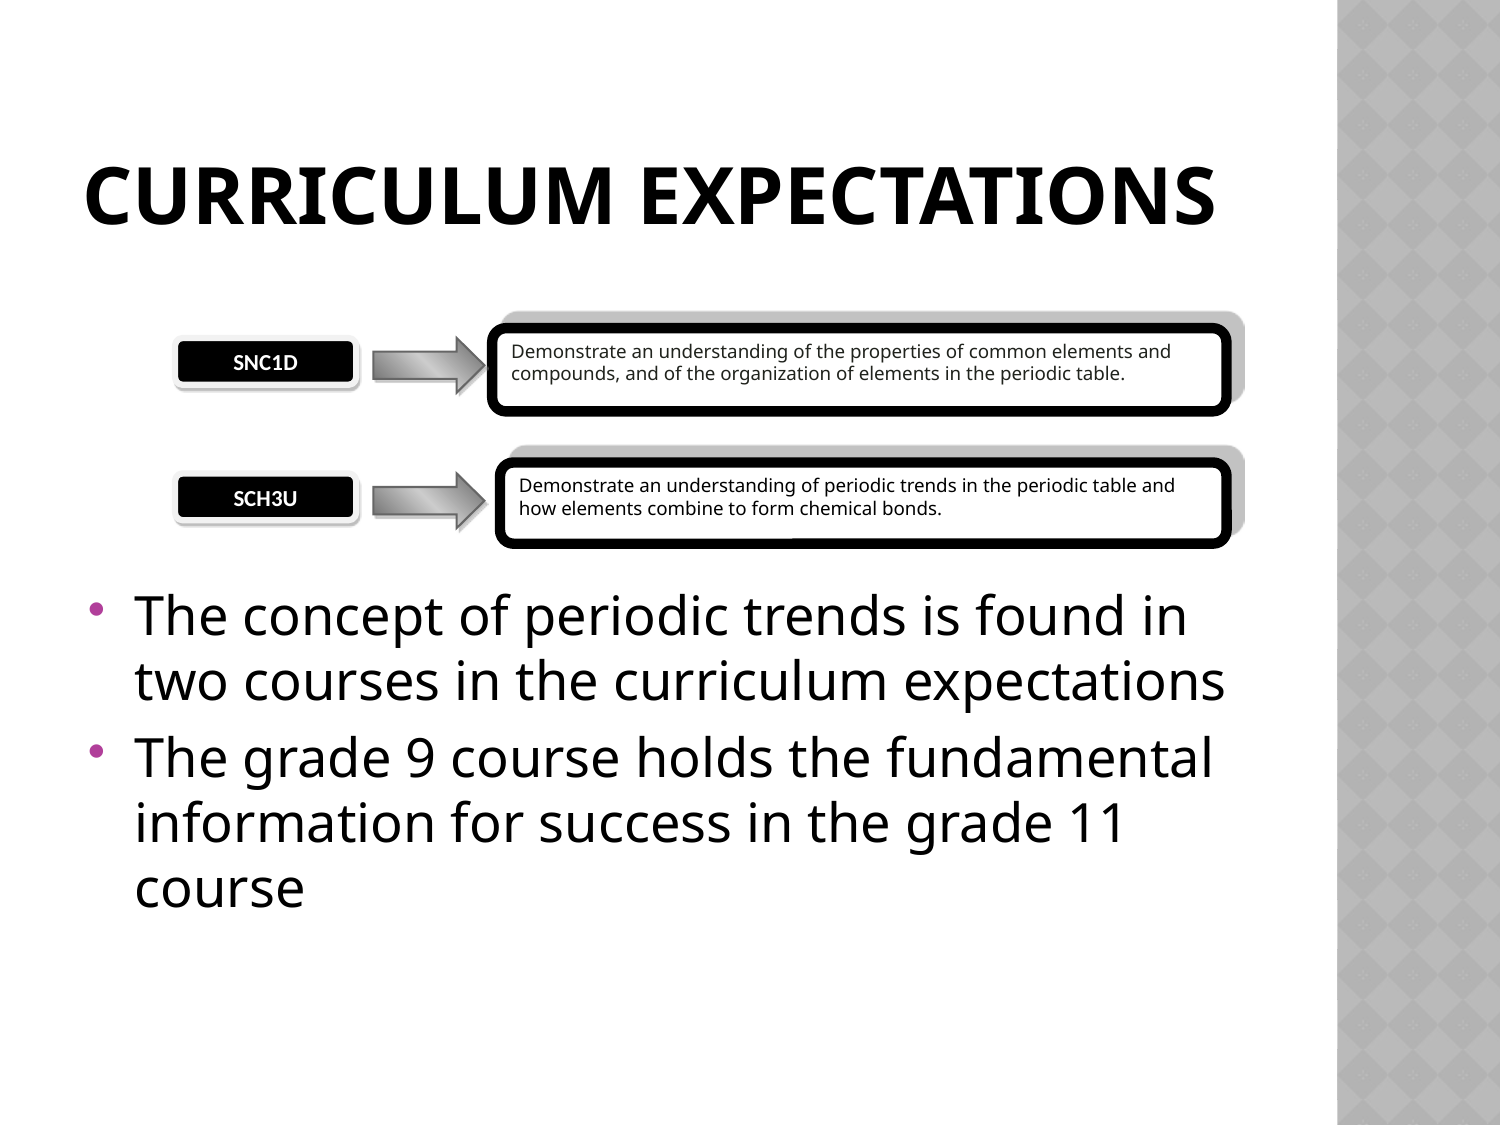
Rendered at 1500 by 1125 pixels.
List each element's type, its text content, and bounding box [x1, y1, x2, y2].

text_box [373, 337, 485, 393]
text_box SCH3U [174, 473, 357, 521]
list The concept of periodic trends is found in two courses in the curriculum expectations The grade 9 course holds the fundamental information for success in the grade 11 course [75, 264, 1263, 1059]
title Curriculum Expectations [75, 52, 1263, 240]
text_box Demonstrate an understanding of the properties of common elements and compounds, and of the organization of elements in the periodic table. [492, 328, 1227, 412]
text_box SNC1D [174, 337, 357, 385]
text_box [373, 473, 485, 529]
text_box Demonstrate an understanding of periodic trends in the periodic table and how elements combine to form chemical bonds. [500, 462, 1227, 544]
